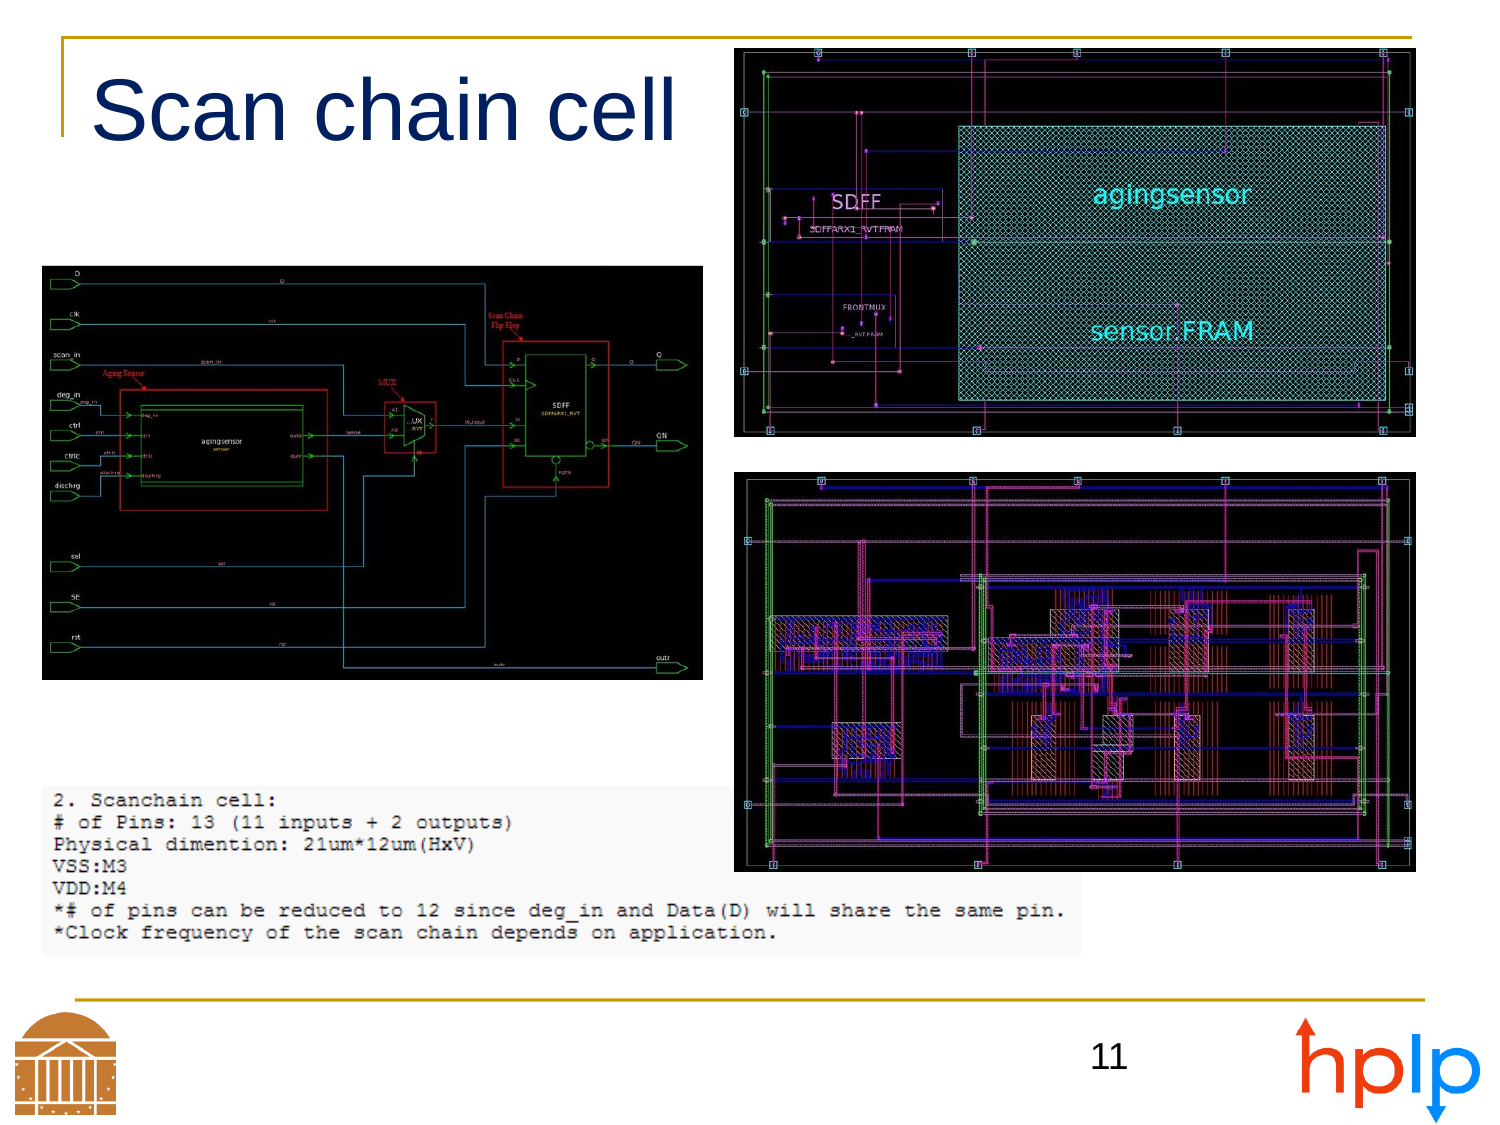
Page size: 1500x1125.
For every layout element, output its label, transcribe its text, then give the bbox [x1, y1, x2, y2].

picture [42, 264, 703, 681]
picture [15, 1012, 116, 1115]
title Scan chain cell [75, 45, 1425, 183]
picture [733, 48, 1417, 438]
picture [42, 472, 1417, 956]
slide_number 11 [1074, 1024, 1425, 1100]
picture [1257, 999, 1500, 1125]
